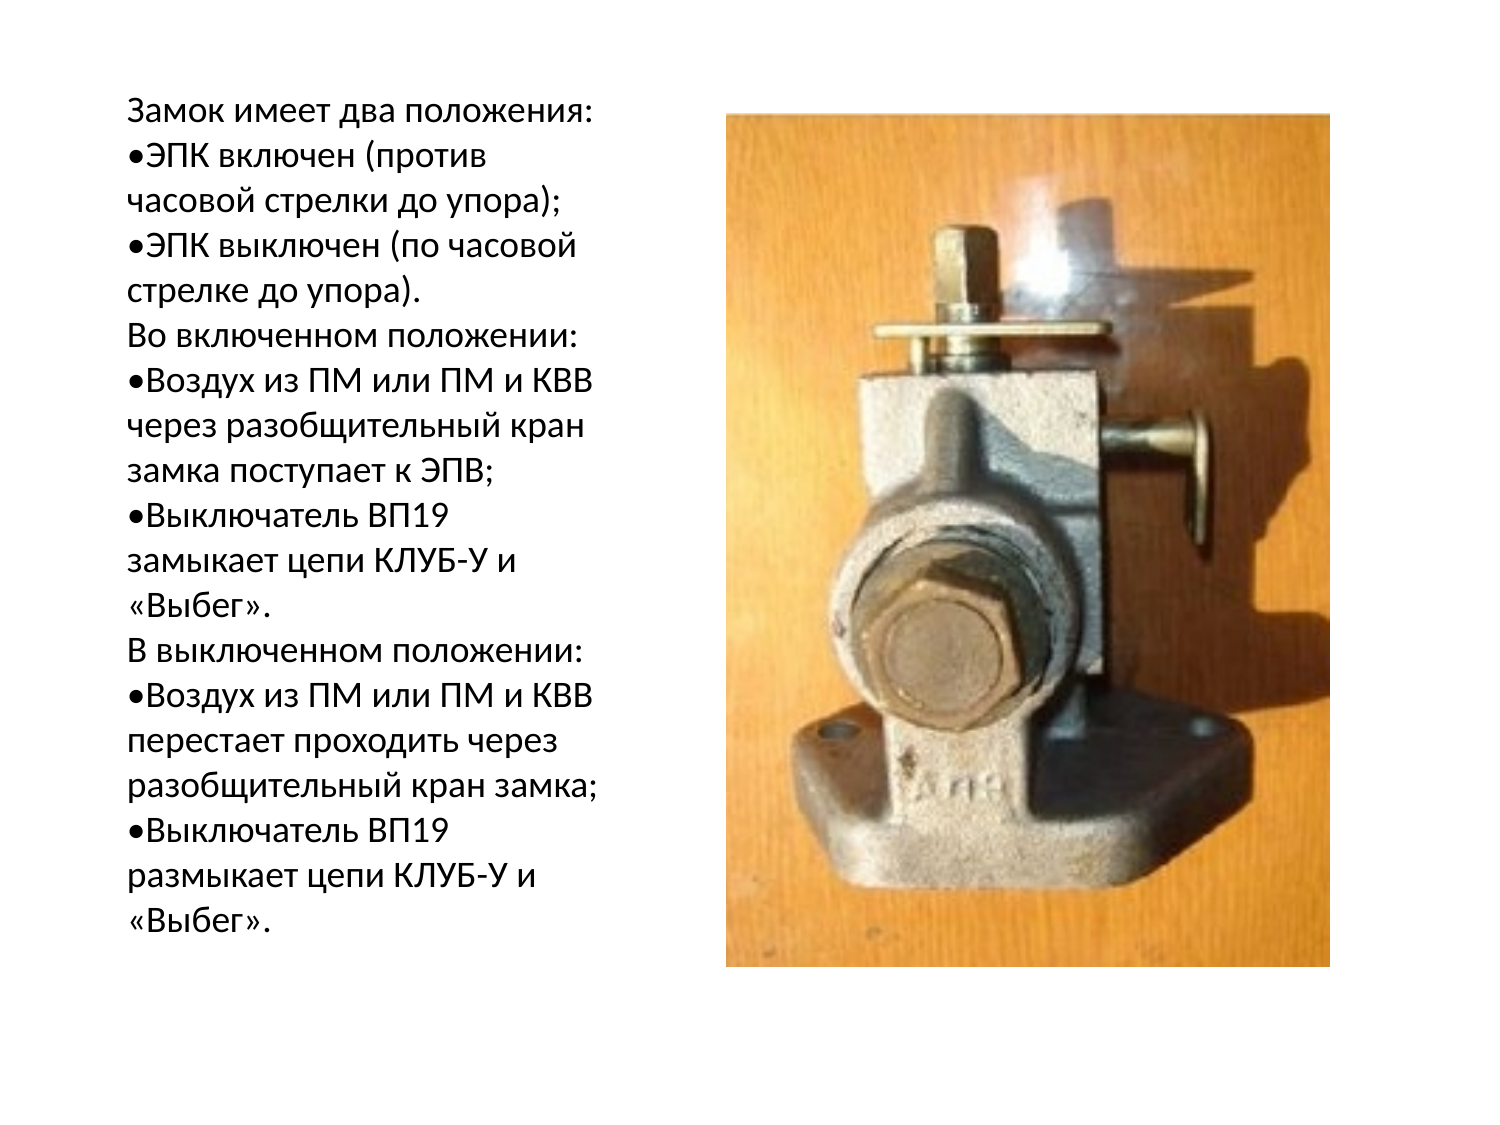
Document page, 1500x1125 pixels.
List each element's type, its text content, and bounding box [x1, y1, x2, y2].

text_box Замок имеет два положения: •ЭПК включен (против часовой стрелки до упора); •ЭПК выключен (по часовой стрелке до упора). Во включенном положении: •Воздух из ПМ или ПМ и КВВ через разобщительный кран замка поступает к ЭПВ; •Выключатель ВП19 замыкает цепи КЛУБ-У и «Выбег». В выключенном положении: •Воздух из ПМ или ПМ и КВВ перестает проходить через разобщительный кран замка; •Выключатель ВП19 размыкает цепи КЛУБ-У и «Выбег». [112, 78, 621, 948]
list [726, 113, 1331, 968]
